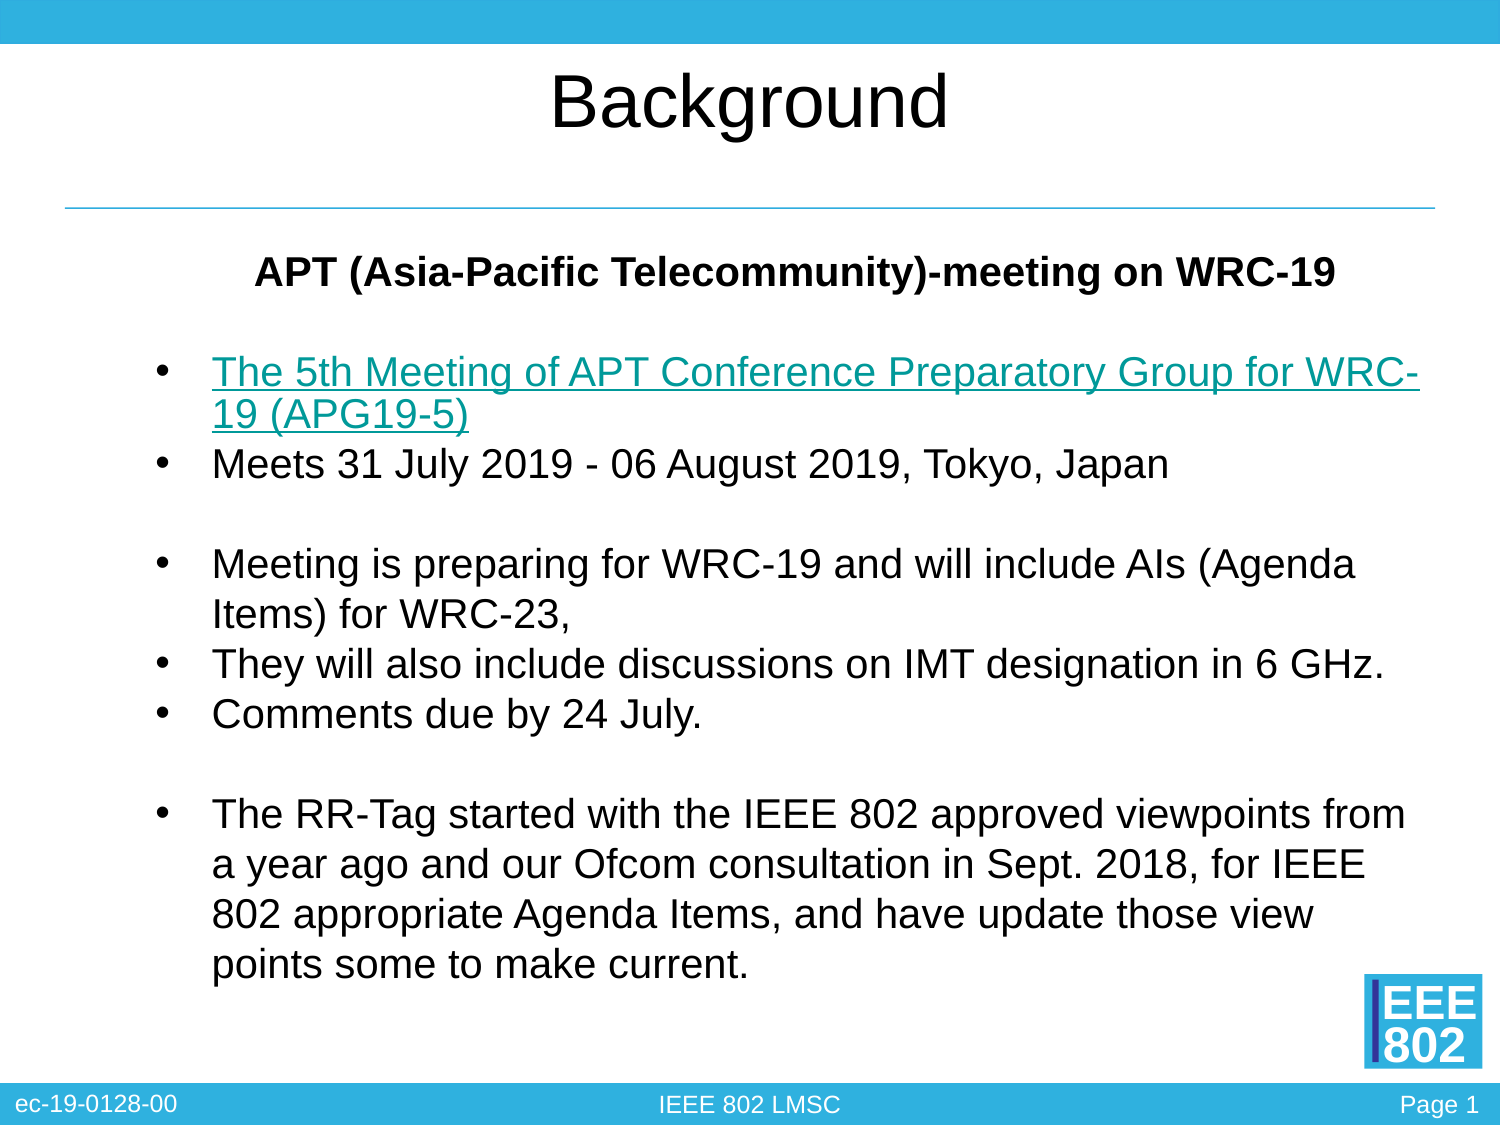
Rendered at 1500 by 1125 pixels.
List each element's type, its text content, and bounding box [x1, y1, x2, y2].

text_box APT (Asia-Pacific Telecommunity)-meeting on WRC-19 The 5th Meeting of APT Conference Preparatory Group for WRC-19 (APG19-5) Meets 31 July 2019 - 06 August 2019, Tokyo, Japan Meeting is preparing for WRC-19 and will include AIs (Agenda Items) for WRC-23, They will also include discussions on IMT designation in 6 GHz. Comments due by 24 July. The RR-Tag started with the IEEE 802 approved viewpoints from a year ago and our Ofcom consultation in Sept. 2018, for IEEE 802 appropriate Agenda Items, and have update those view points some to make current. [75, 237, 1450, 1003]
title Background [75, 32, 1425, 163]
